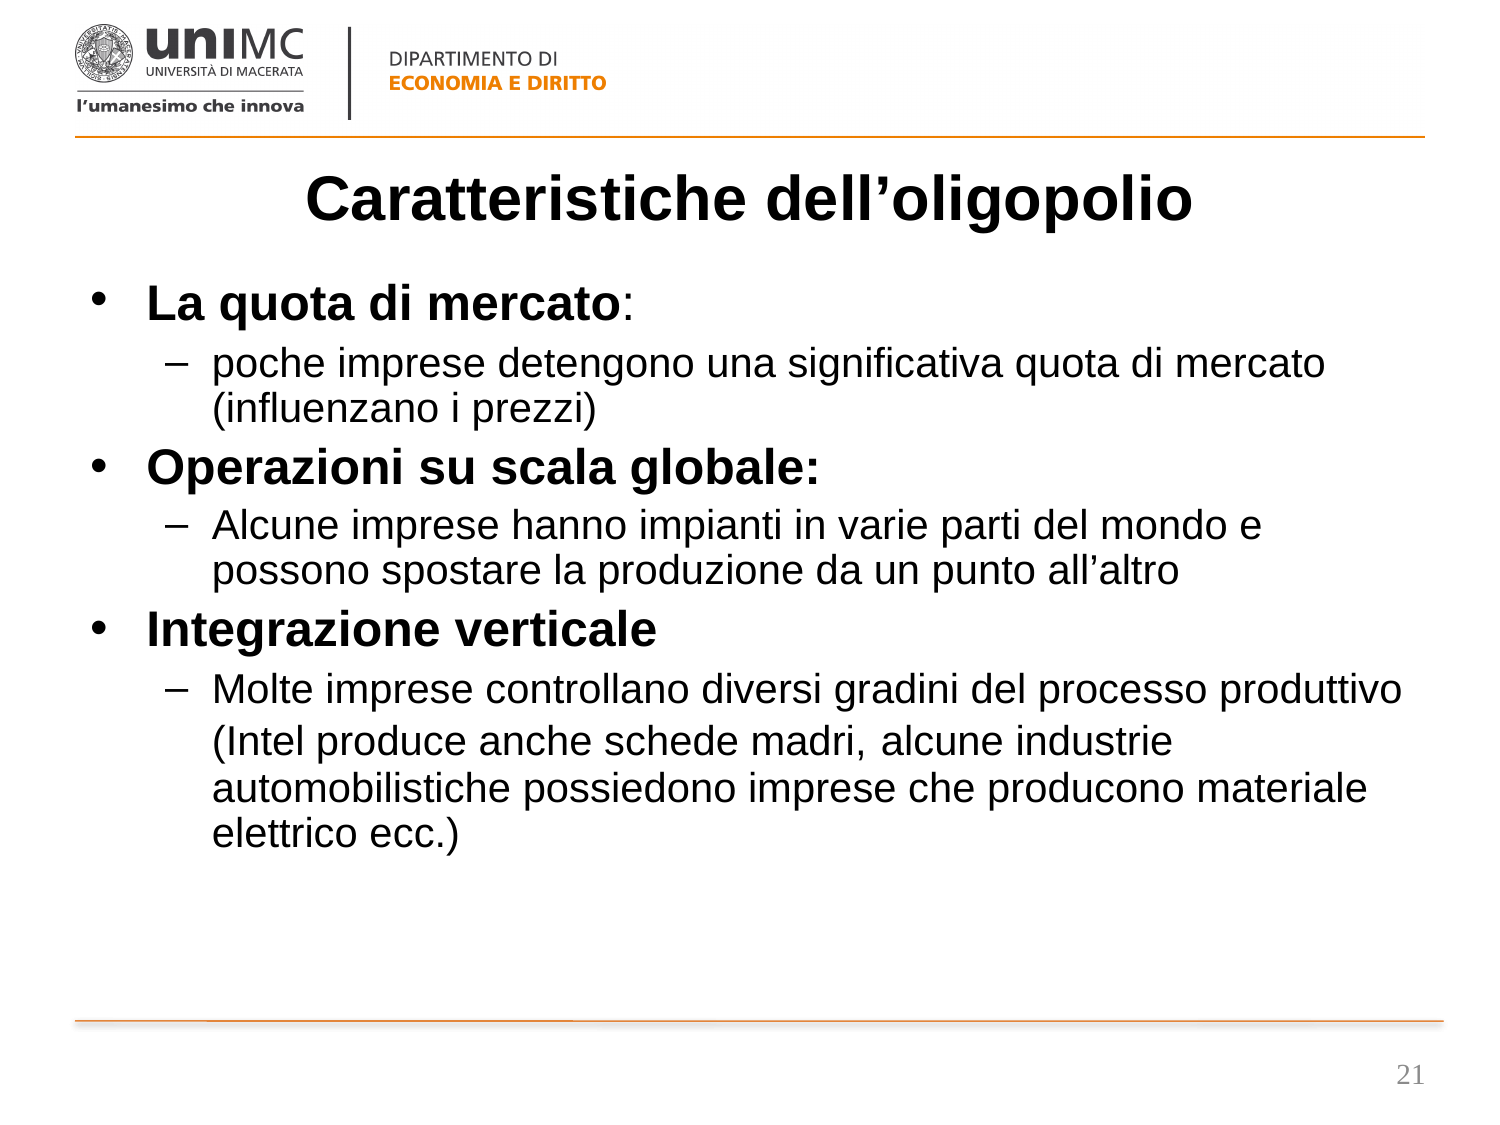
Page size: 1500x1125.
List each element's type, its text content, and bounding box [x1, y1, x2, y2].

picture [75, 24, 1425, 138]
slide_number 21 [1091, 1042, 1442, 1103]
title Caratteristiche dell’oligopolio [75, 149, 1425, 241]
list La quota di mercato: poche imprese detengono una significativa quota di mercato (influenzano i prezzi) Operazioni su scala globale: Alcune imprese hanno impianti in varie parti del mondo e possono spostare la produzione da un punto all’altro Integrazione verticale Molte imprese controllano diversi gradini del processo produttivo (Intel produce anche schede madri, alcune industrie automobilistiche possiedono imprese che producono materiale elettrico ecc.) [75, 262, 1425, 1005]
